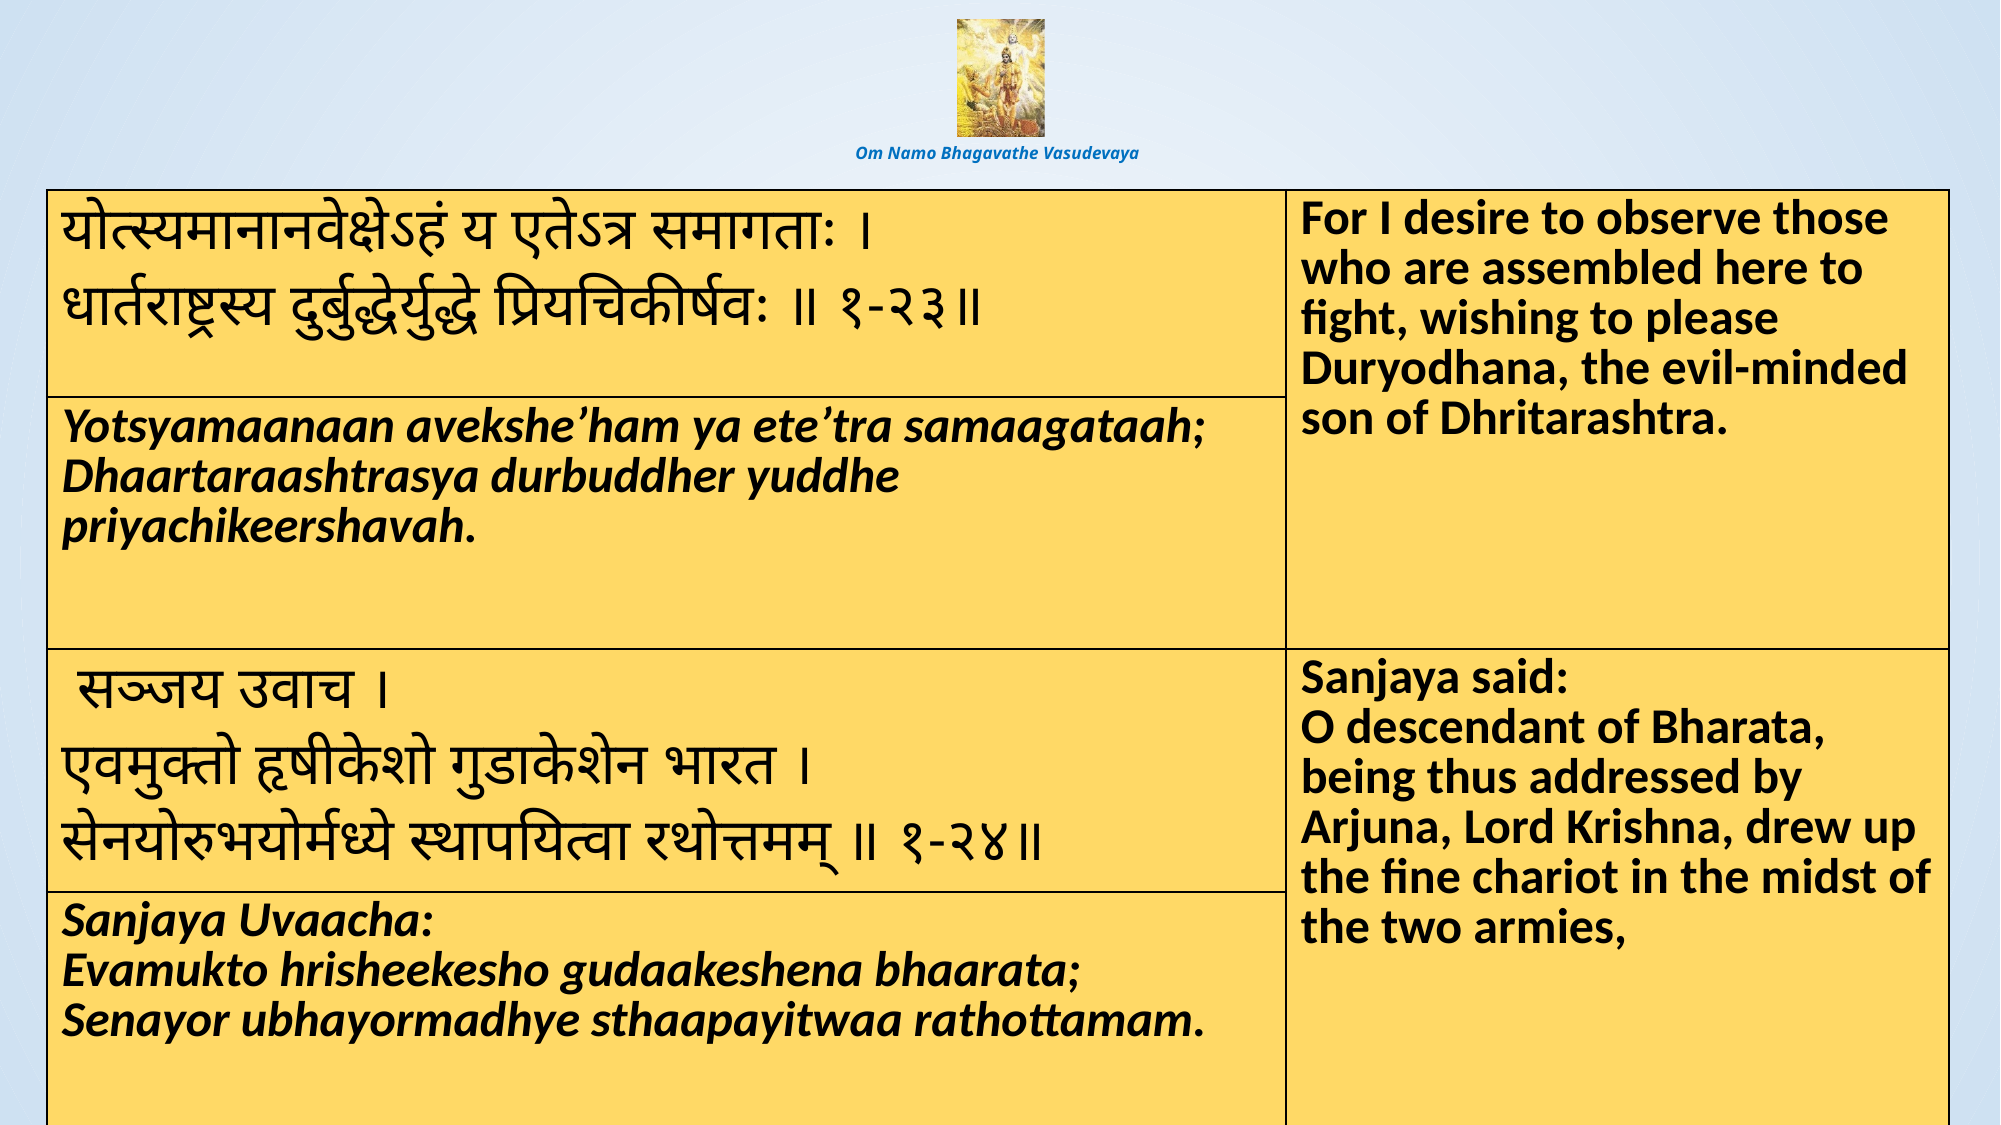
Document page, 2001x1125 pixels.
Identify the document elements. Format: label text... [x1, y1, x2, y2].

picture [957, 19, 1045, 136]
table_header सञ्जय उवाच । एवमुक्तो हृषीकेशो गुडाकेशेन भारत । सेनयोरुभयोर्मध्ये स्थापयित्वा रथोत्तमम् ॥ १-२४॥ [48, 650, 1285, 891]
table_header Sanjaya said: O descendant of Bharata, being thus addressed by Arjuna, Lord Krishna, drew up the fine chariot in the midst of the two armies, [1287, 650, 1948, 1125]
title Om Namo Bhagavathe Vasudevaya [135, 136, 1861, 171]
table_cell Sanjaya Uvaacha: Evamukto hrisheekesho gudaakeshena bhaarata; Senayor ubhayormadhye sthaapayitwaa rathottamam. [48, 893, 1285, 1125]
table_cell Yotsyamaanaan avekshe’ham ya ete’tra samaagataah; Dhaartaraashtrasya durbuddher yuddhe priyachikeershavah. [48, 398, 1285, 648]
table_header For I desire to observe those who are assembled here to fight, wishing to please Duryodhana, the evil-minded son of Dhritarashtra. [1287, 191, 1948, 648]
table_header योत्स्यमानानवेक्षेऽहं य एतेऽत्र समागताः । धार्तराष्ट्रस्य दुर्बुद्धेर्युद्धे प्रियचिकीर्षवः ॥ १-२३॥ [48, 191, 1285, 396]
